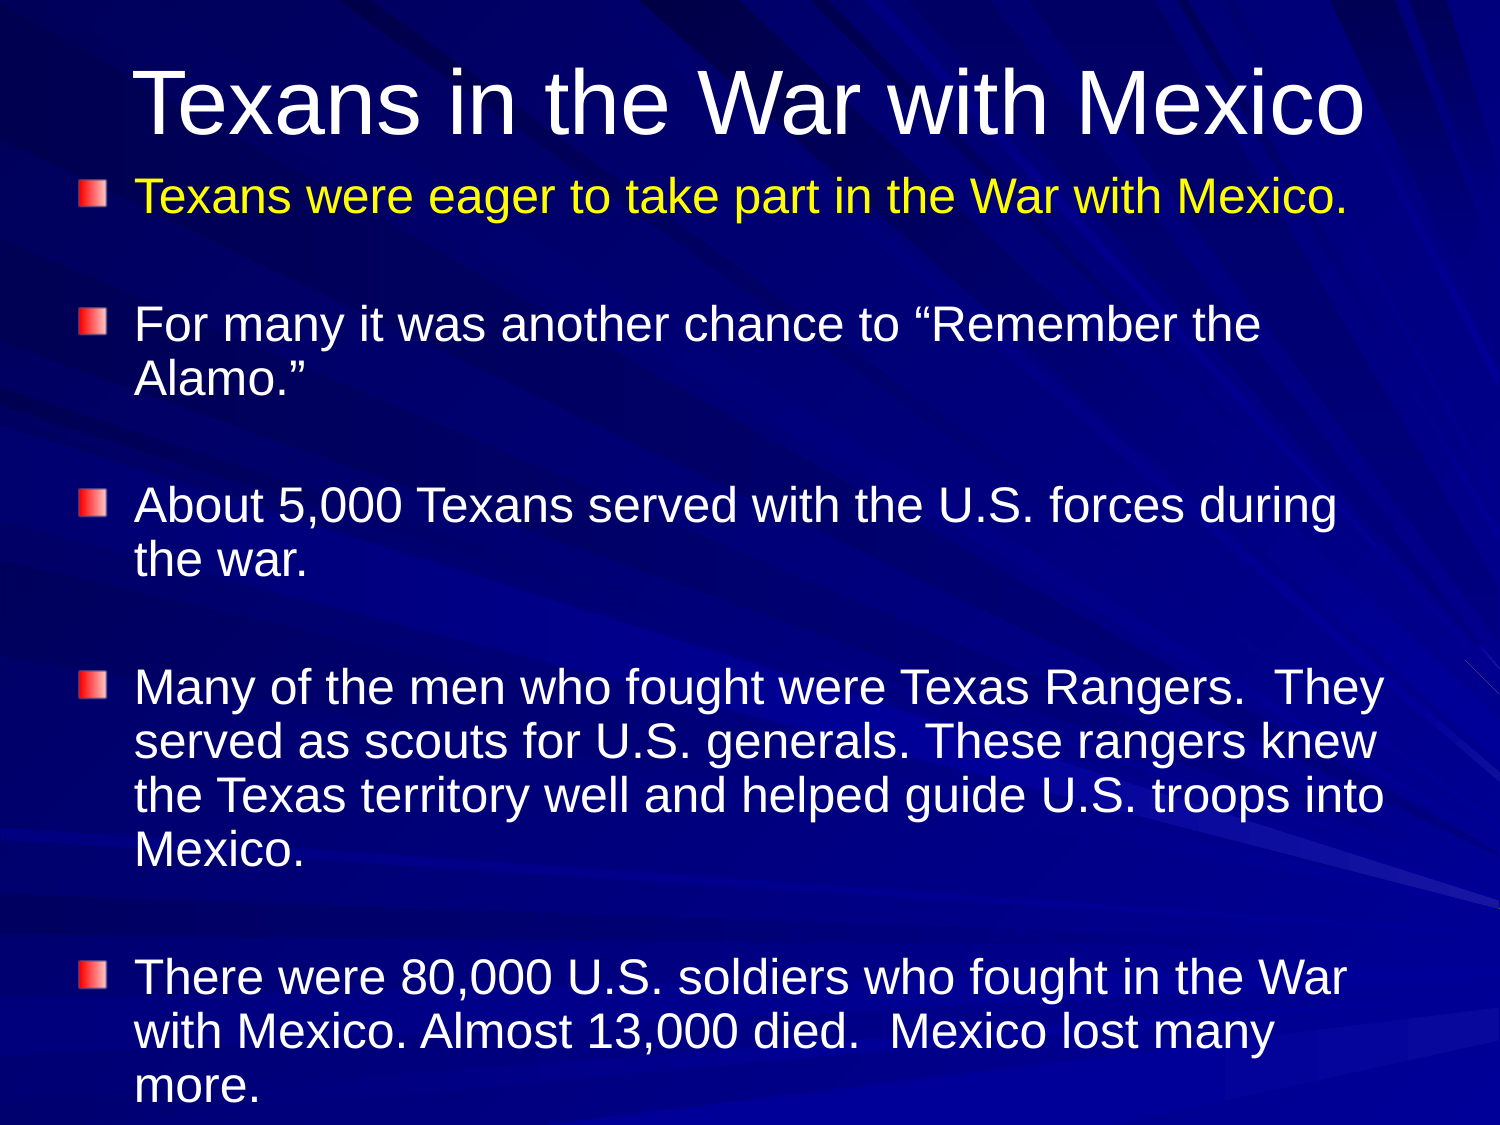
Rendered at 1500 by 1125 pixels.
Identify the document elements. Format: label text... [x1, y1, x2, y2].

picture [77, 669, 110, 702]
title Texans in the War with Mexico [74, 45, 1426, 151]
picture [77, 487, 110, 520]
picture [77, 178, 110, 210]
picture [77, 306, 110, 338]
list Texans were eager to take part in the War with Mexico. For many it was another chance to “Remember the Alamo.” About 5,000 Texans served with the U.S. forces during the war. Many of the men who fought were Texas Rangers. They served as scouts for U.S. generals. These rangers knew the Texas territory well and helped guide U.S. troops into Mexico. There were 80,000 U.S. soldiers who fought in the War with Mexico. Almost 13,000 died. Mexico lost many more. [62, 162, 1413, 1088]
picture [77, 959, 110, 992]
